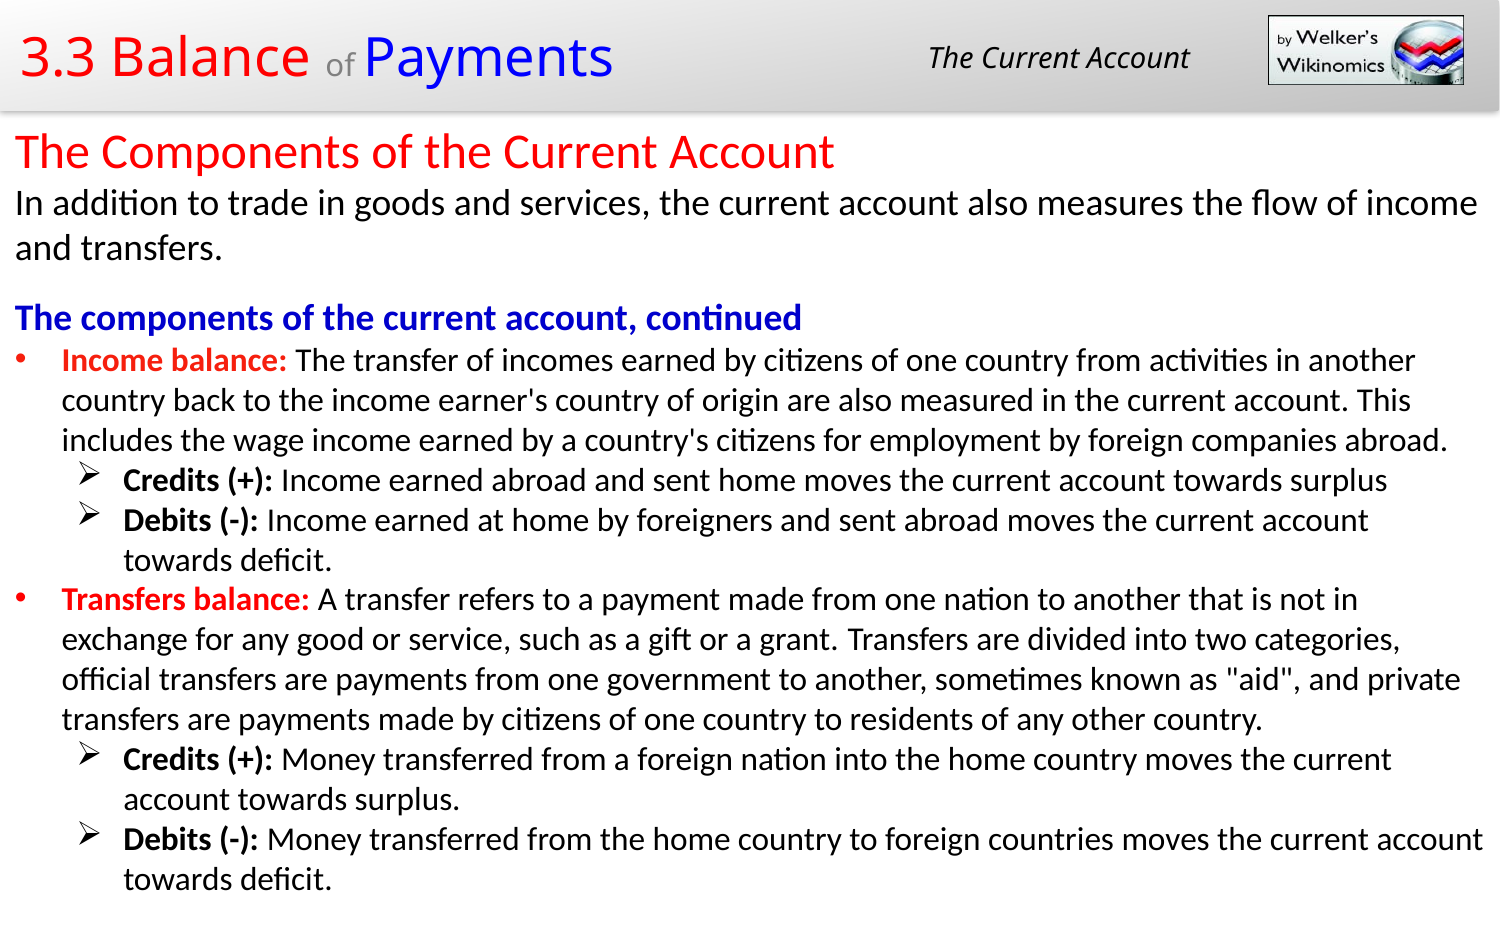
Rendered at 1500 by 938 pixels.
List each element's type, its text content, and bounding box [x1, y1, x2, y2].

picture [1268, 15, 1464, 85]
text_box The Components of the Current Account In addition to trade in goods and services, the current account also measures the flow of income and transfers. The components of the current account, continued Income balance: The transfer of incomes earned by citizens of one country from activities in another country back to the income earner's country of origin are also measured in the current account. This includes the wage income earned by a country's citizens for employment by foreign companies abroad. Credits (+): Income earned abroad and sent home moves the current account towards surplus Debits (-): Income earned at home by foreigners and sent abroad moves the current account towards deficit. Transfers balance: A transfer refers to a payment made from one nation to another that is not in exchange for any good or service, such as a gift or a grant. Transfers are divided into two categories, official transfers are payments from one government to another, sometimes known as "aid", and private transfers are payments made by citizens of one country to residents of any other country. Credits (+): Money transferred from a foreign nation into the home country moves the current account towards surplus. Debits (-): Money transferred from the home country to foreign countries moves the current account towards deficit. [0, 110, 1500, 905]
text_box The Current Account [862, 33, 1256, 81]
